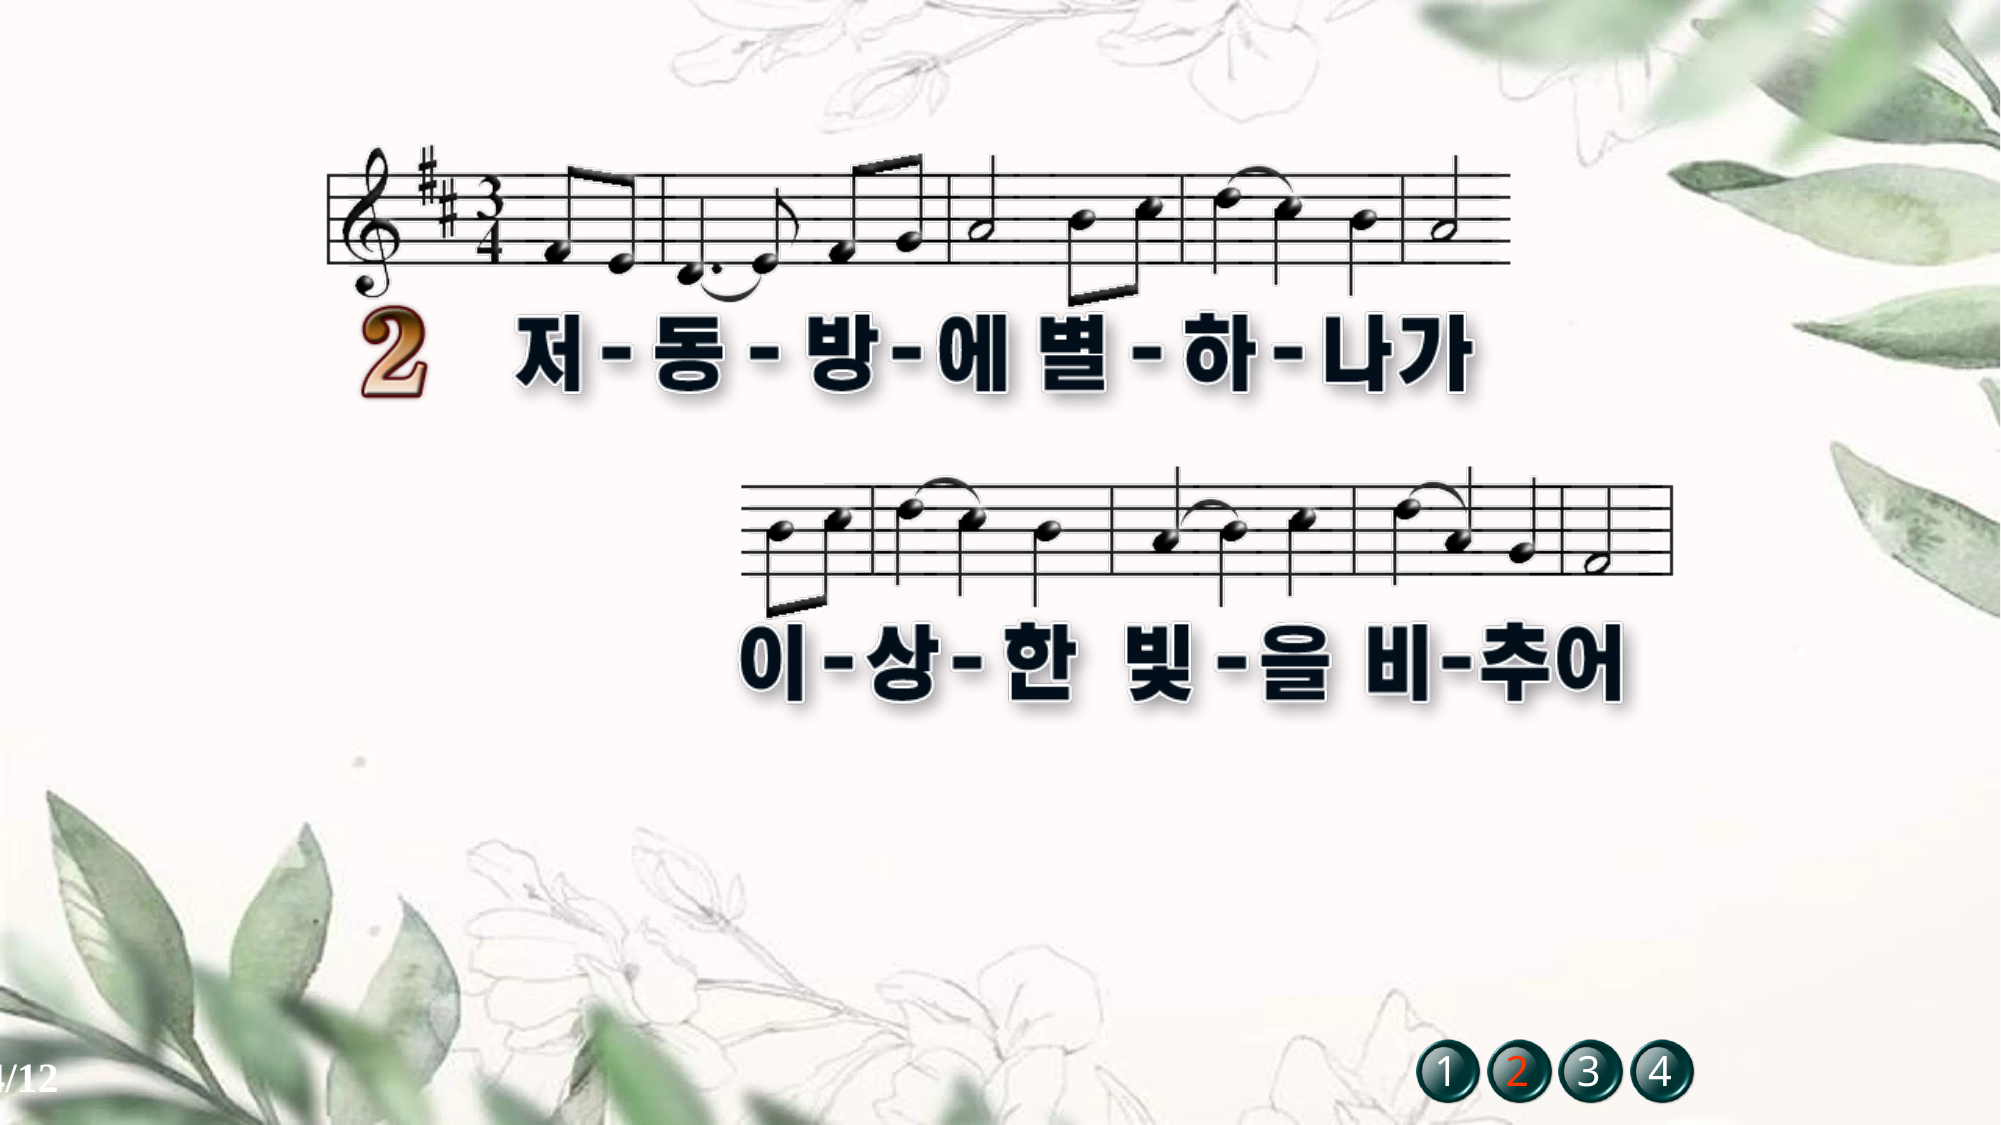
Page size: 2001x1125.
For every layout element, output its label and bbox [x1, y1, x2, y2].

text_box [1484, 1035, 1555, 1106]
text_box [1413, 1035, 1484, 1106]
text_box [1555, 1035, 1626, 1106]
text_box [1627, 1035, 1697, 1106]
picture [0, 0, 2001, 1125]
